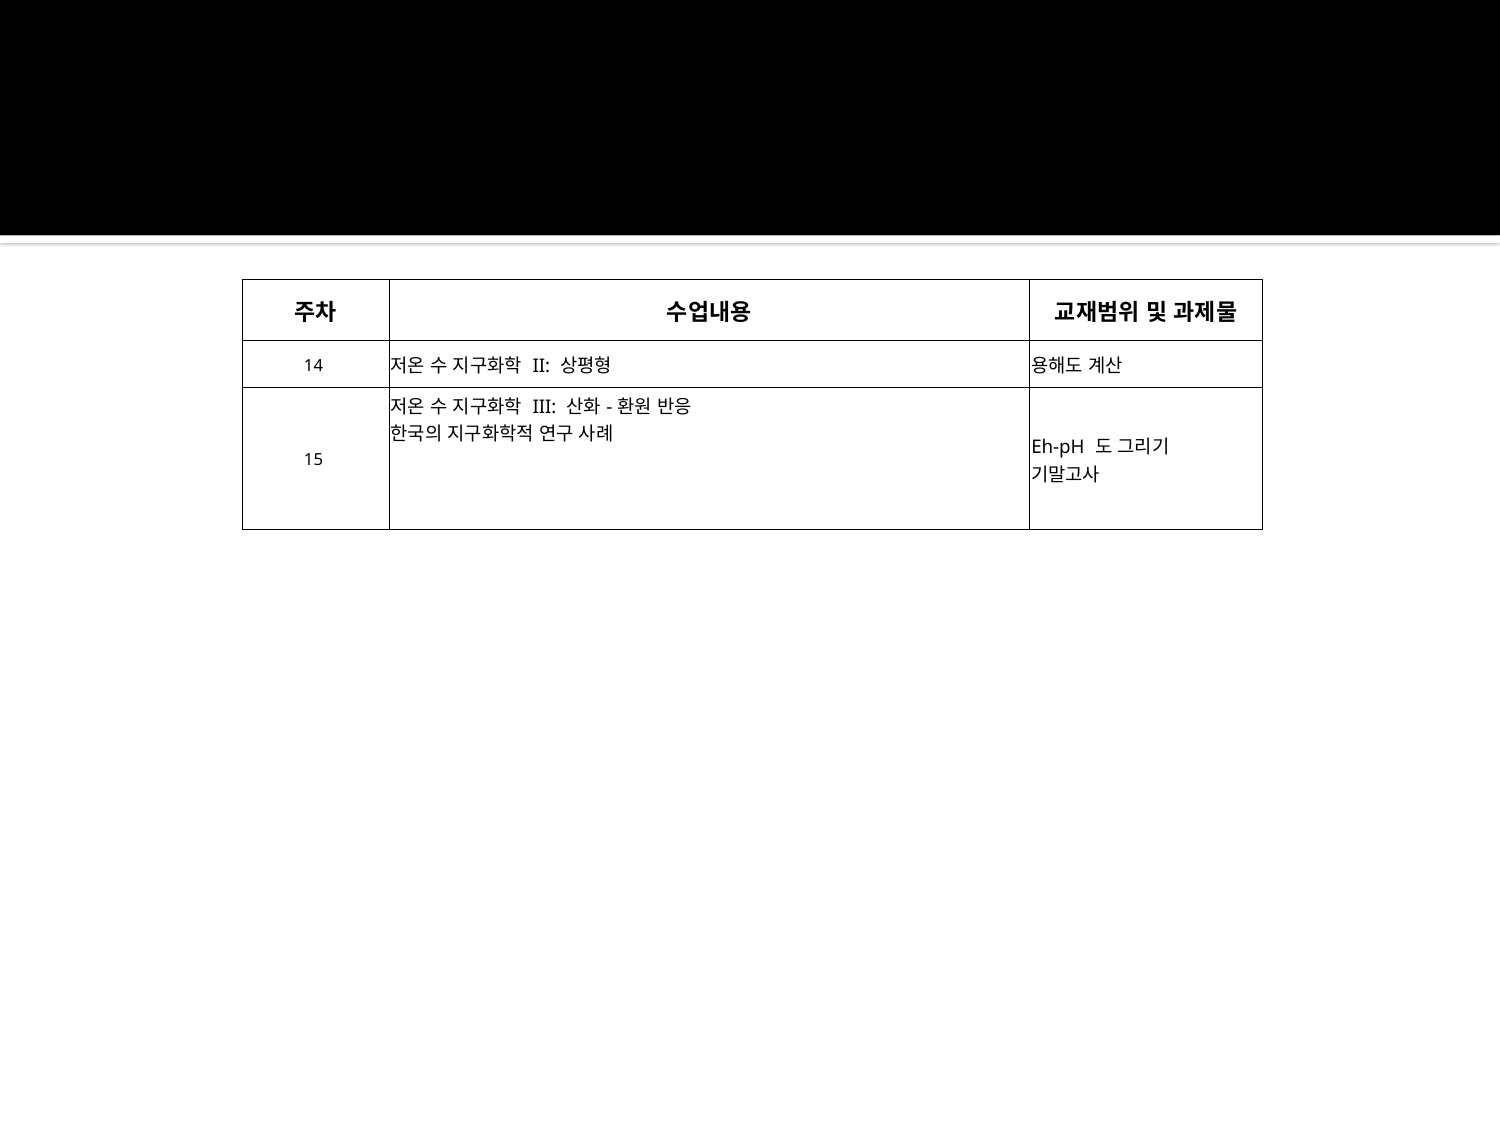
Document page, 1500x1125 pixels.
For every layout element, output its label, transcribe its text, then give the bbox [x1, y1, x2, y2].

table_cell 14 [243, 341, 389, 387]
table_cell 저온 수 지구화학 II: 상평형 [390, 341, 1029, 387]
table_header 주차 [243, 280, 389, 340]
table_cell 15 [243, 388, 389, 529]
table_header 교재범위 및 과제물 [1030, 280, 1262, 340]
table_header 수업내용 [390, 280, 1029, 340]
table_cell Eh-pH 도 그리기 기말고사 [1030, 388, 1262, 529]
table_cell 저온 수 지구화학 III: 산화-환원 반응 한국의 지구화학적 연구 사례 [390, 388, 1029, 529]
table_cell 용해도 계산 [1030, 341, 1262, 387]
